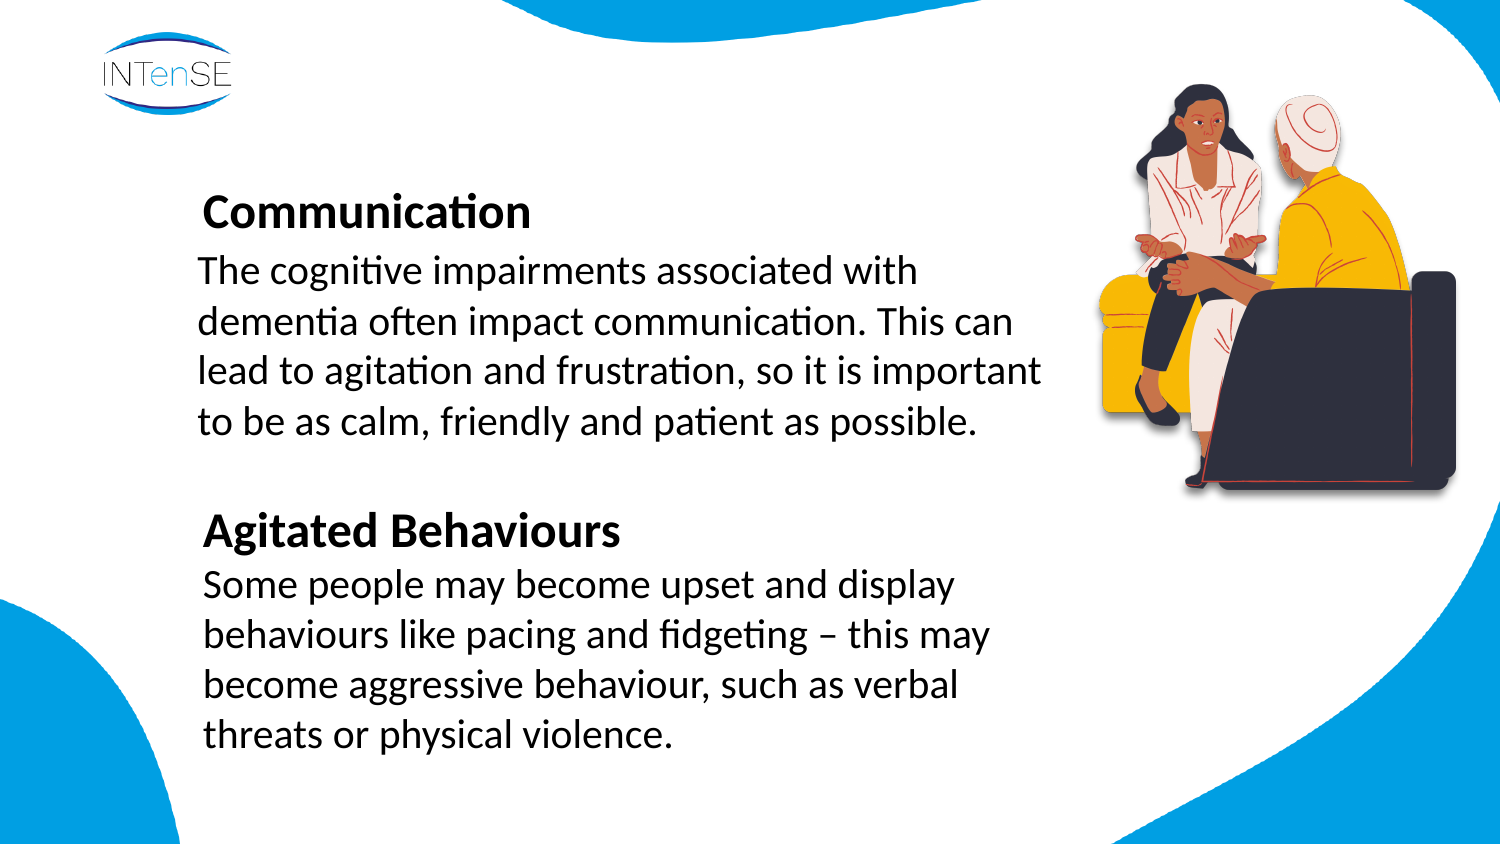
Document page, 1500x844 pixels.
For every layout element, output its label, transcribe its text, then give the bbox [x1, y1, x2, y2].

text_box The cognitive impairments associated with dementia often impact communication. This can lead to agitation and frustration, so it is important to be as calm, friendly and patient as possible. [182, 235, 1092, 451]
text_box Agitated Behaviours Some people may become upset and display behaviours like pacing and fidgeting – this may become aggressive behaviour, such as verbal threats or physical violence. [187, 489, 1089, 798]
picture [0, 0, 1500, 844]
text_box Communication [187, 170, 667, 235]
